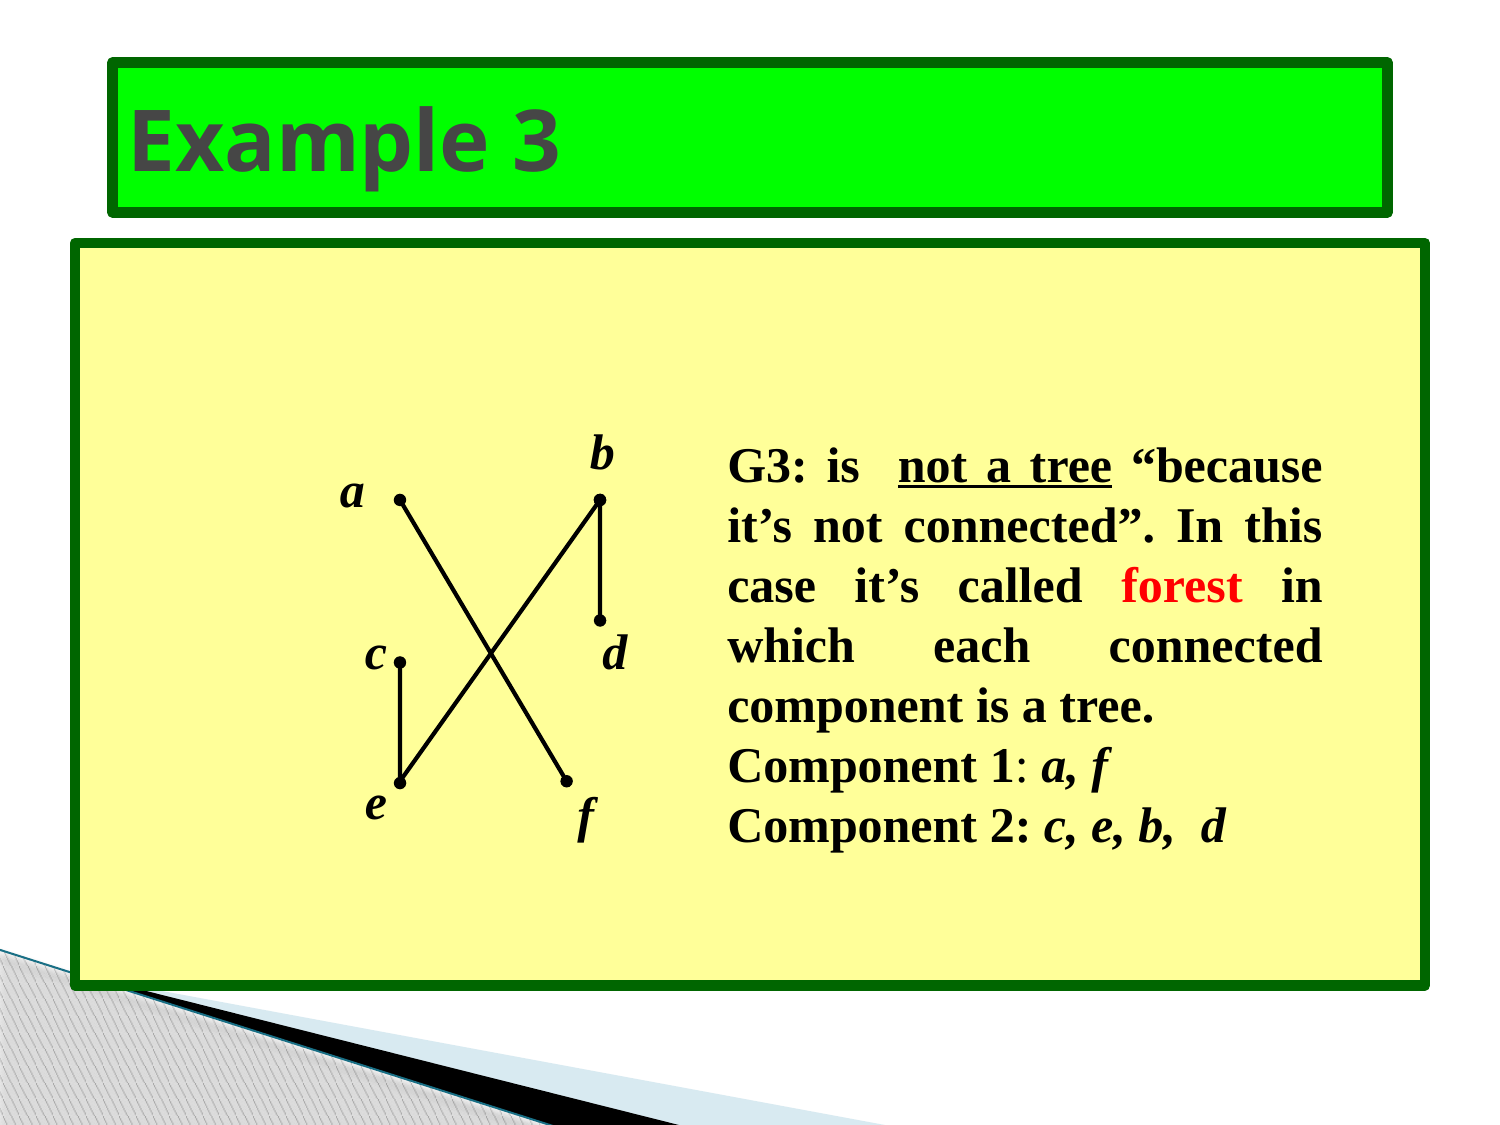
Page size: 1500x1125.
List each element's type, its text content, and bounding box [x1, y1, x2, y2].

text_box f [562, 774, 663, 850]
text_box a [324, 449, 425, 525]
list [75, 243, 1425, 986]
text_box b [575, 412, 675, 488]
text_box d [606, 612, 688, 688]
text_box c [350, 612, 393, 688]
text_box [399, 499, 601, 782]
text_box G3: is not a tree “because it’s not connected”. In this case it’s called forest in which each connected component is a tree. Component 1: a, f Component 2: c, e, b, d [712, 424, 1338, 860]
text_box e [324, 762, 425, 838]
title Example 3 [112, 62, 1388, 213]
